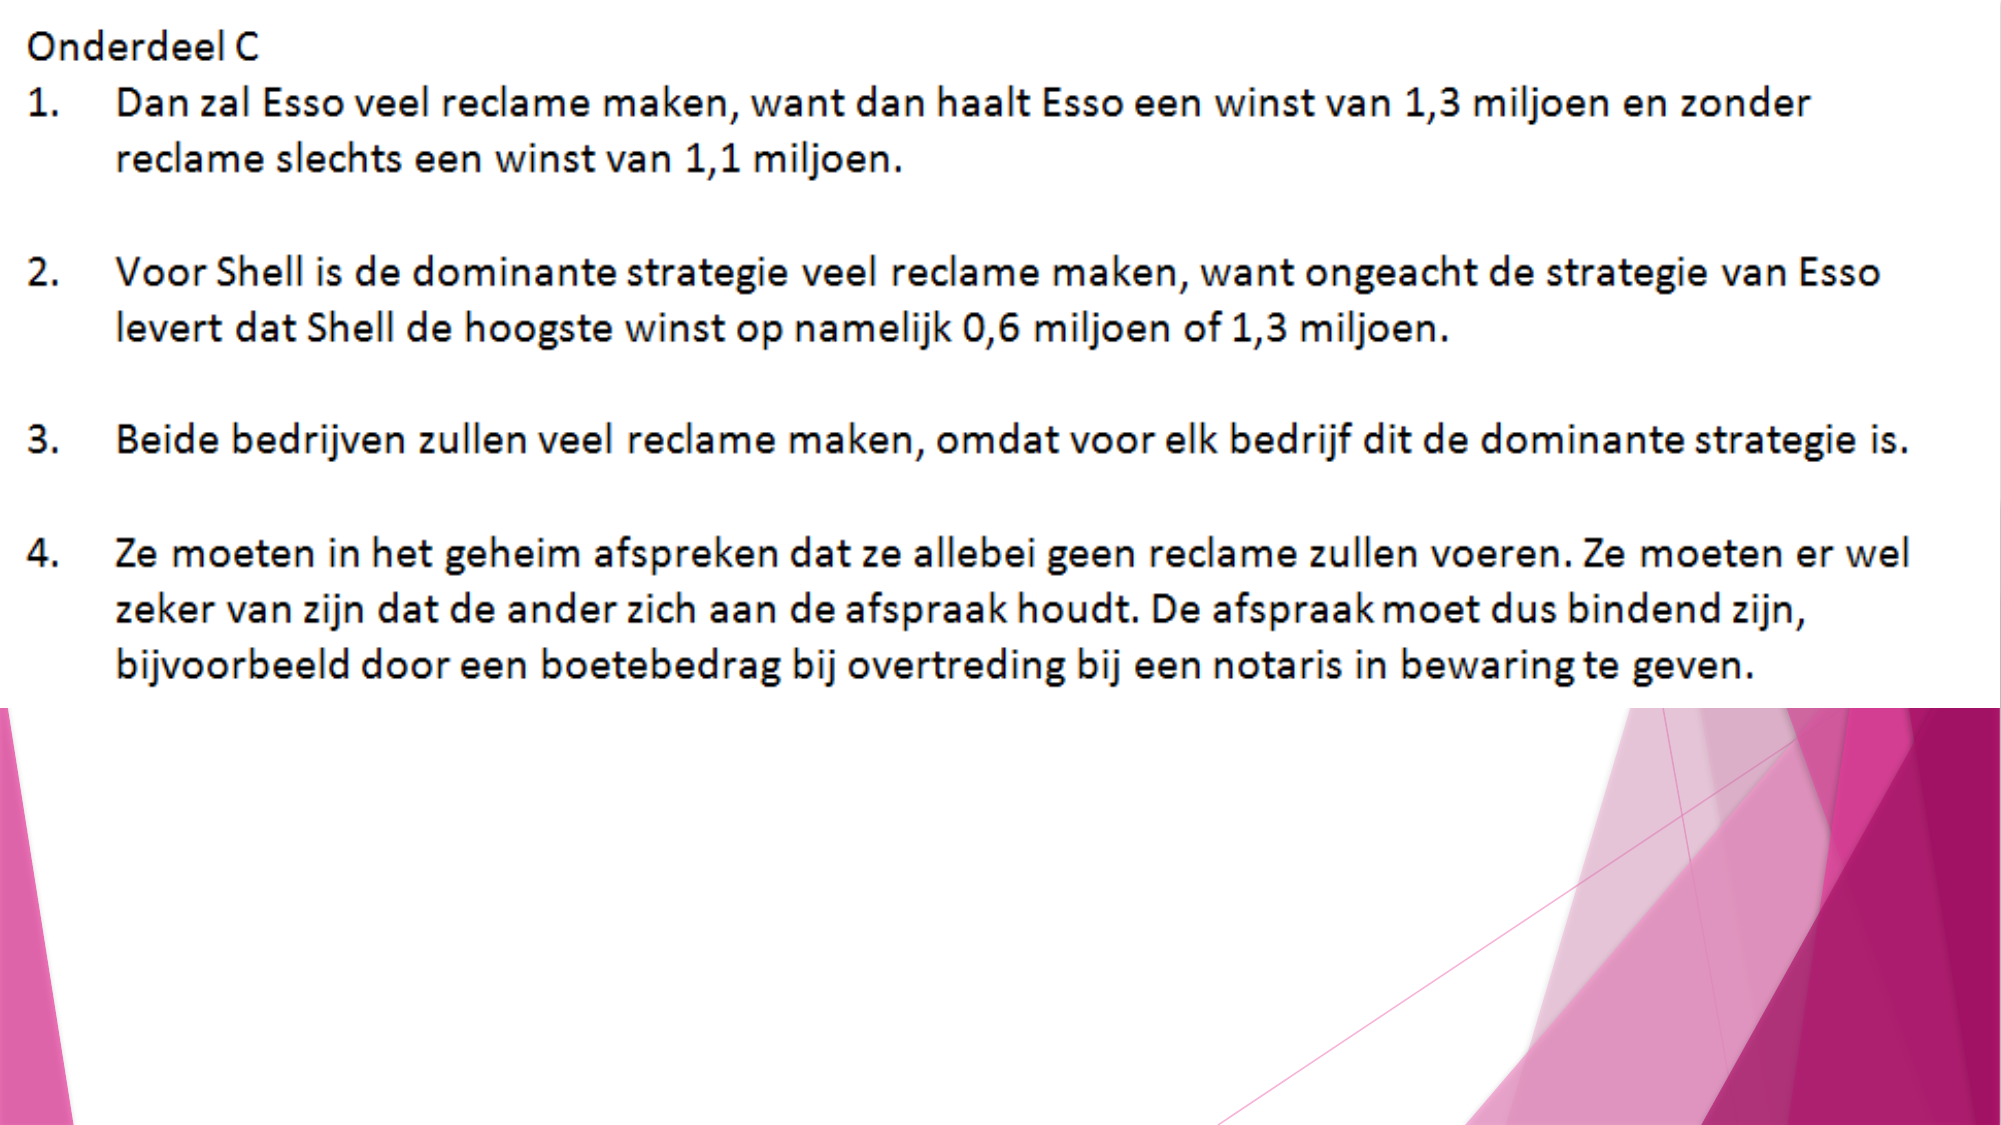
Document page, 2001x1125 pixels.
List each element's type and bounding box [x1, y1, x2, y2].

picture [0, 0, 2000, 708]
